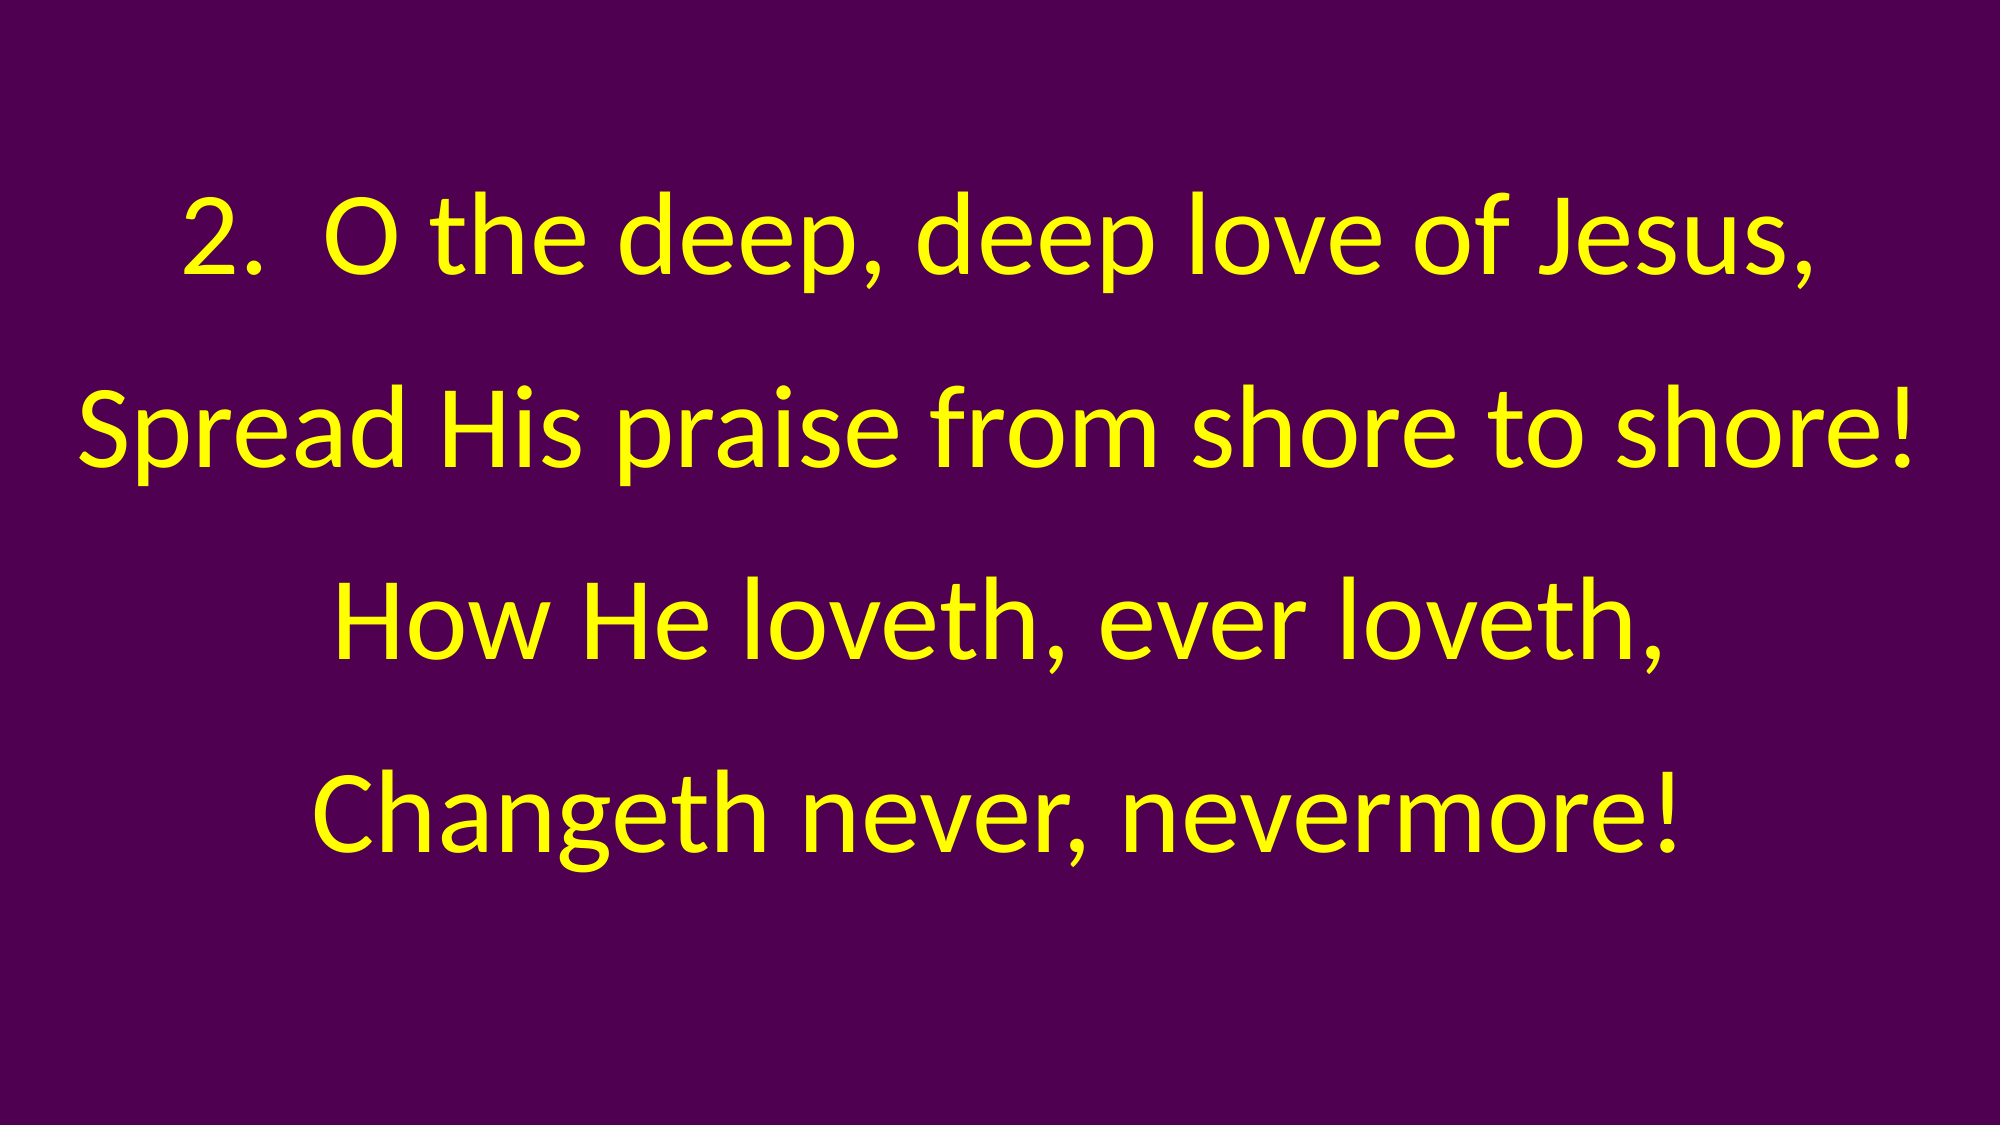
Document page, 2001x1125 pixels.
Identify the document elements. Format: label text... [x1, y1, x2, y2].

text_box 2. O the deep, deep love of Jesus, Spread His praise from shore to shore! How He loveth, ever loveth, Changeth never, nevermore! [0, 148, 2000, 884]
